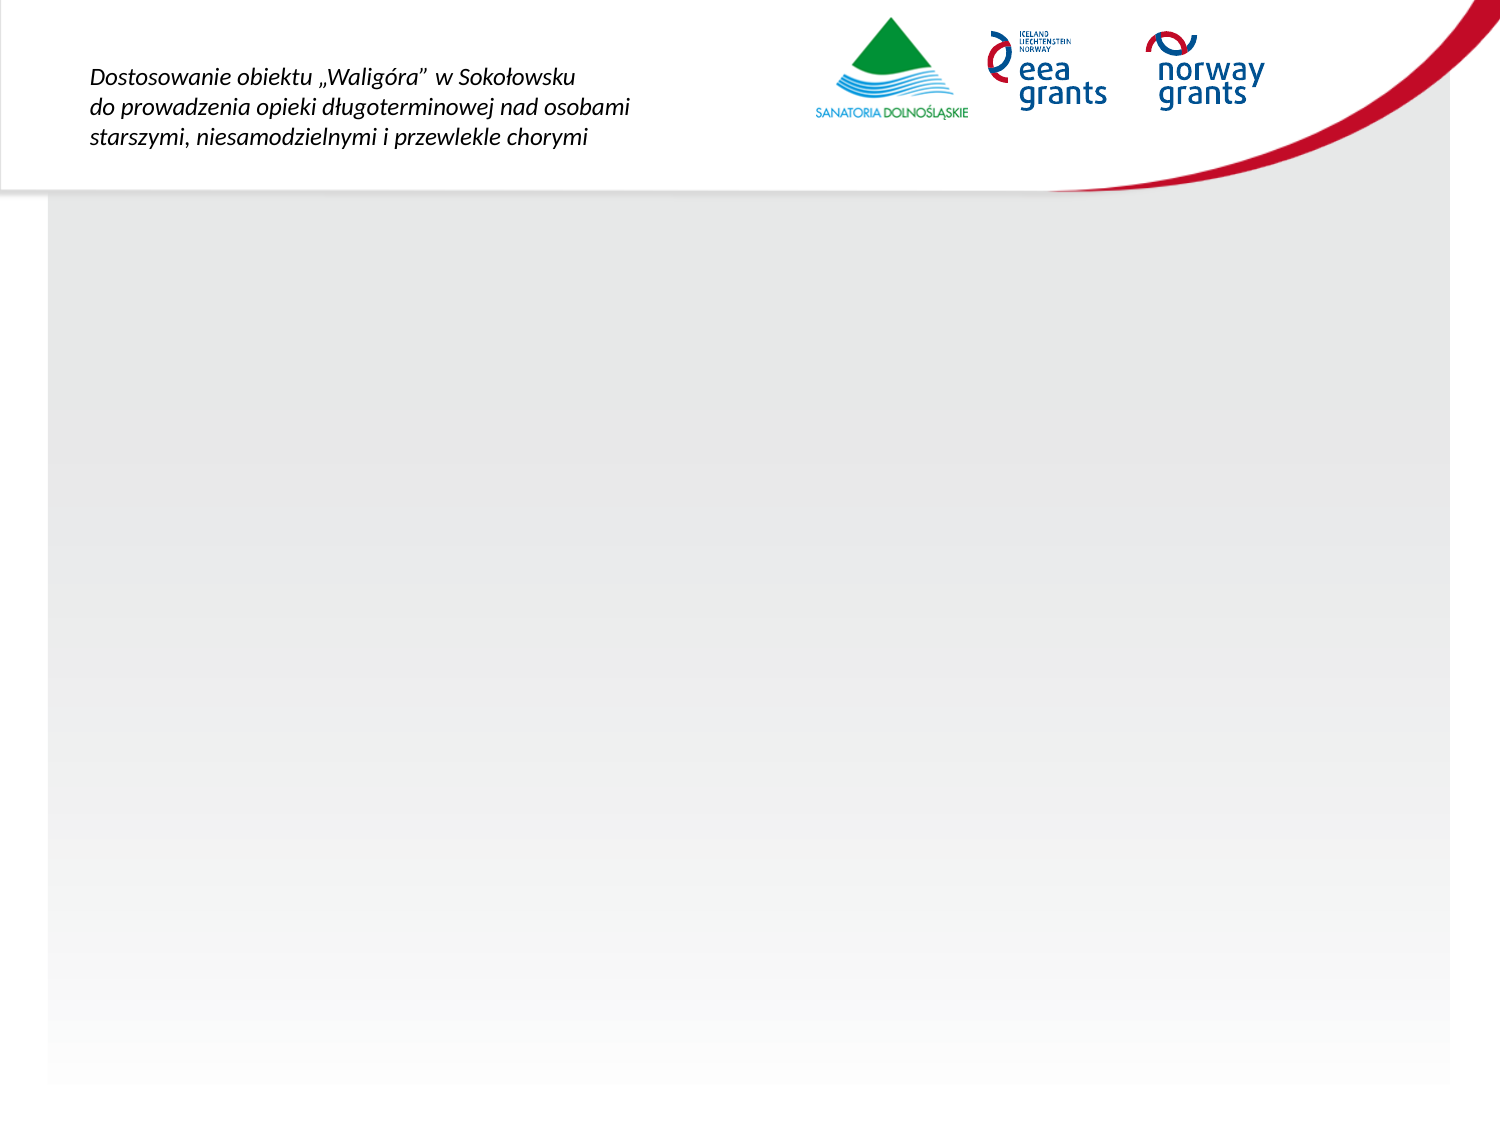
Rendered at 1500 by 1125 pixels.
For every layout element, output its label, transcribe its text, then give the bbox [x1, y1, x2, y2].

picture [816, 17, 968, 120]
text_box Dostosowanie obiektu „Waligóra” w Sokołowsku do prowadzenia opieki długoterminowej nad osobami starszymi, niesamodzielnymi i przewlekle chorymi [75, 53, 682, 158]
